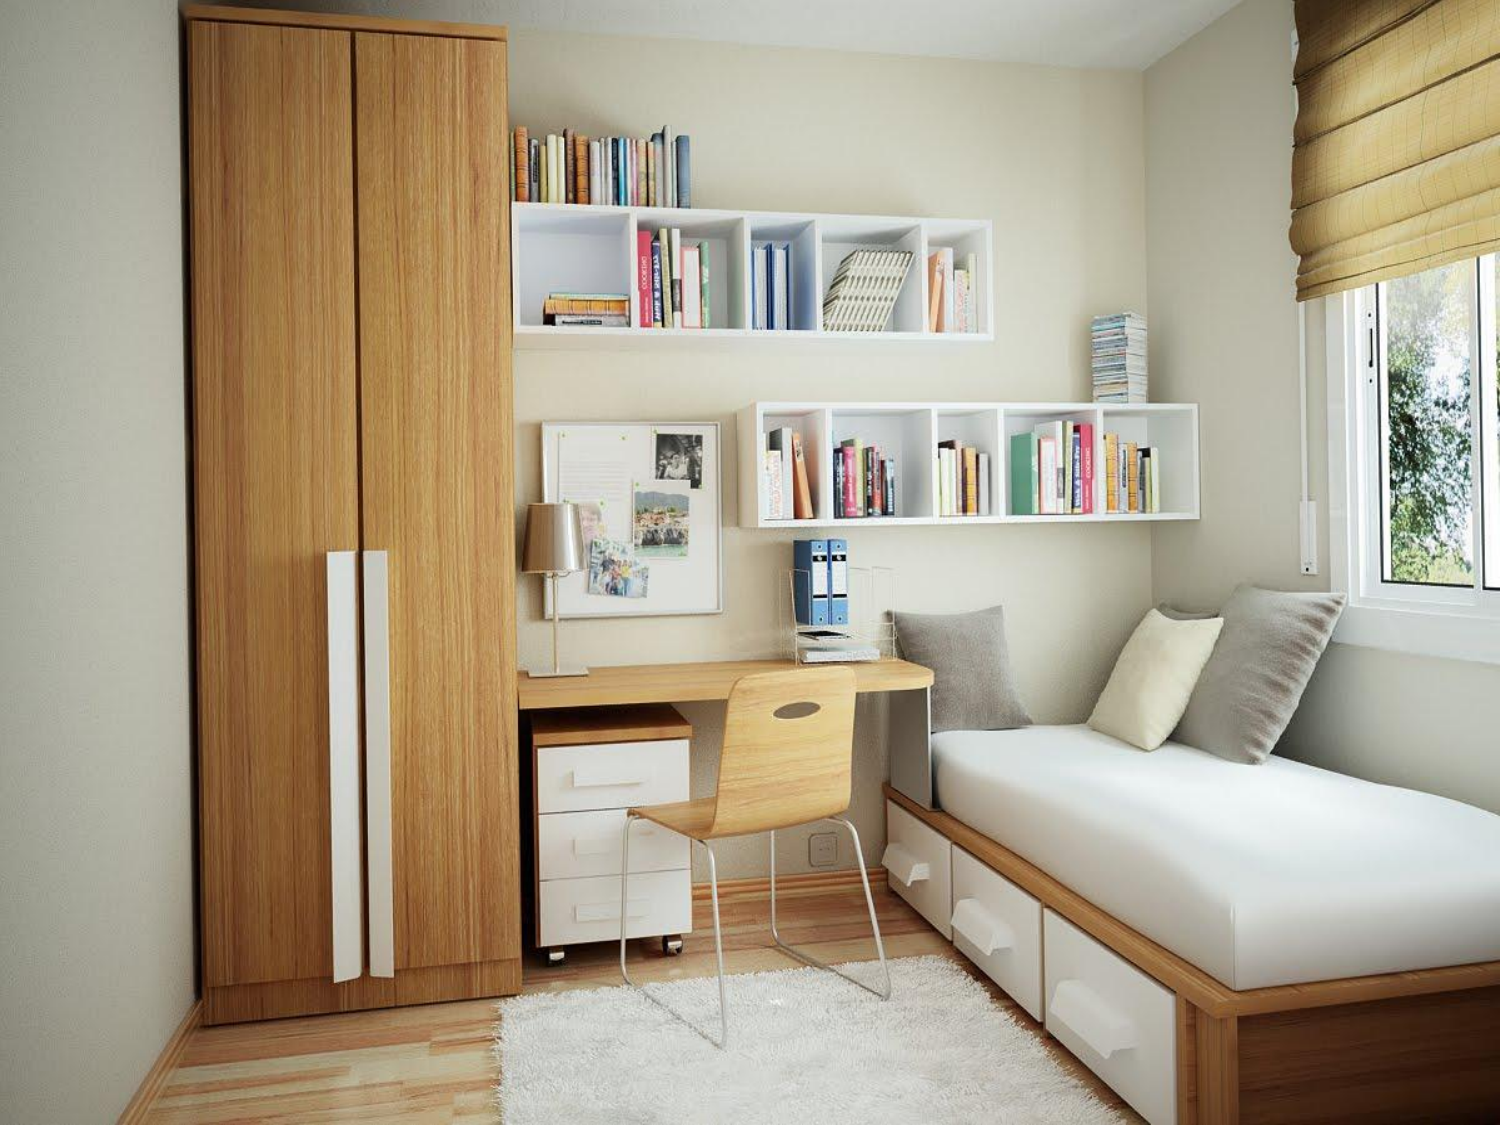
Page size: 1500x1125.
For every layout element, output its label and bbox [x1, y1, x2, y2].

text_box [0, 0, 1500, 1125]
